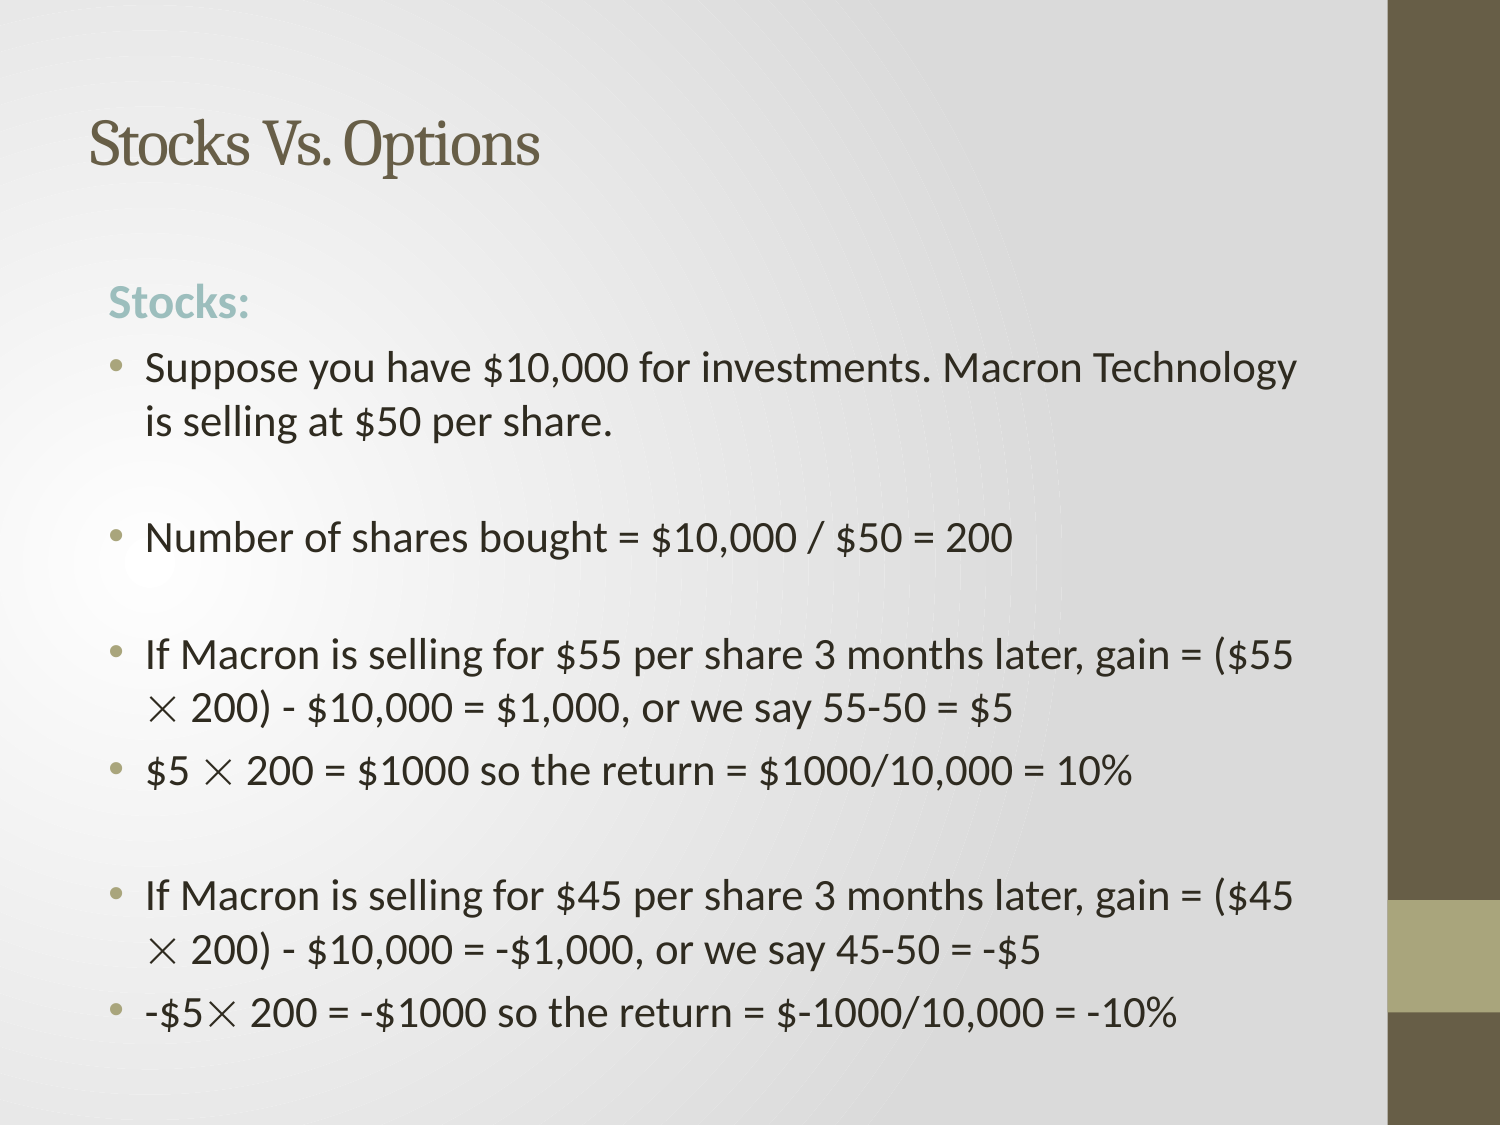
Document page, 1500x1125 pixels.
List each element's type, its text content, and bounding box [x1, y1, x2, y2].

title Stocks Vs. Options [75, 45, 1325, 233]
list Stocks: Suppose you have $10,000 for investments. Macron Technology is selling at $50 per share. Number of shares bought = $10,000 / $50 = 200 If Macron is selling for $55 per share 3 months later, gain = ($55  200) - $10,000 = $1,000, or we say 55-50 = $5 $5  200 = $1000 so the return = $1000/10,000 = 10% If Macron is selling for $45 per share 3 months later, gain = ($45  200) - $10,000 = -$1,000, or we say 45-50 = -$5 -$5 200 = -$1000 so the return = $-1000/10,000 = -10% [75, 262, 1325, 1050]
